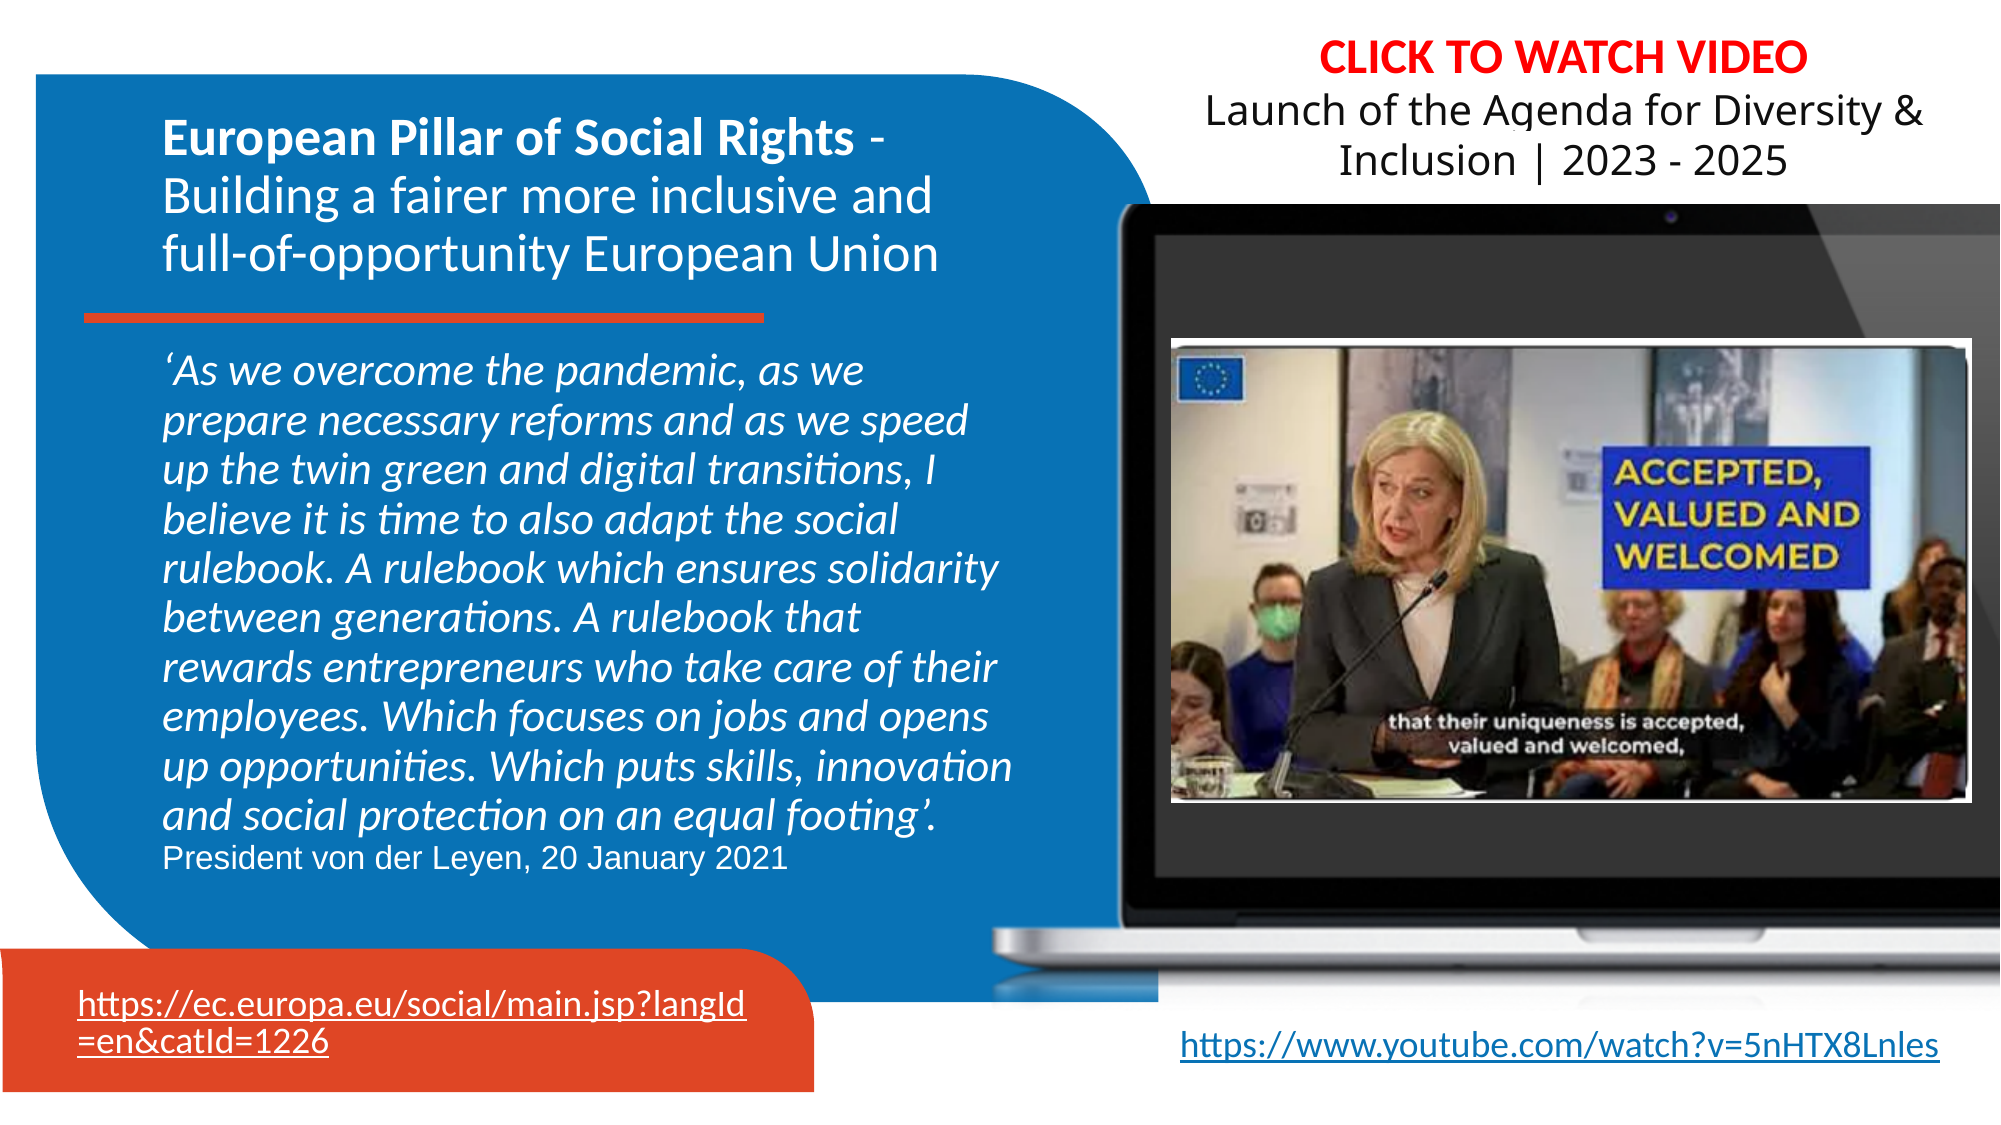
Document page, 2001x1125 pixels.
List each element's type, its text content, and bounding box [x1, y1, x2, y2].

text_box CLICK TO WATCH VIDEO Launch of the Agenda for Diversity & Inclusion | 2023 - 2025 [1156, 16, 1972, 252]
list ‘As we overcome the pandemic, as we prepare necessary reforms and as we speed up the twin green and digital transitions, I believe it is time to also adapt the social rulebook. A rulebook which ensures solidarity between generations. A rulebook that rewards entrepreneurs who take care of their employees. Which focuses on jobs and opens up opportunities. Which puts skills, innovation and social protection on an equal footing’. President von der Leyen, 20 January 2021 [147, 338, 1035, 879]
text_box https://ec.europa.eu/social/main.jsp?langId=en&catId=1226 [62, 971, 769, 1076]
text_box https://www.youtube.com/watch?v=5nHTX8Lnles [1156, 1012, 1972, 1073]
list European Pillar of Social Rights - Building a fairer more inclusive and full-of-opportunity European Union [147, 100, 1047, 264]
picture [900, 204, 2000, 1087]
